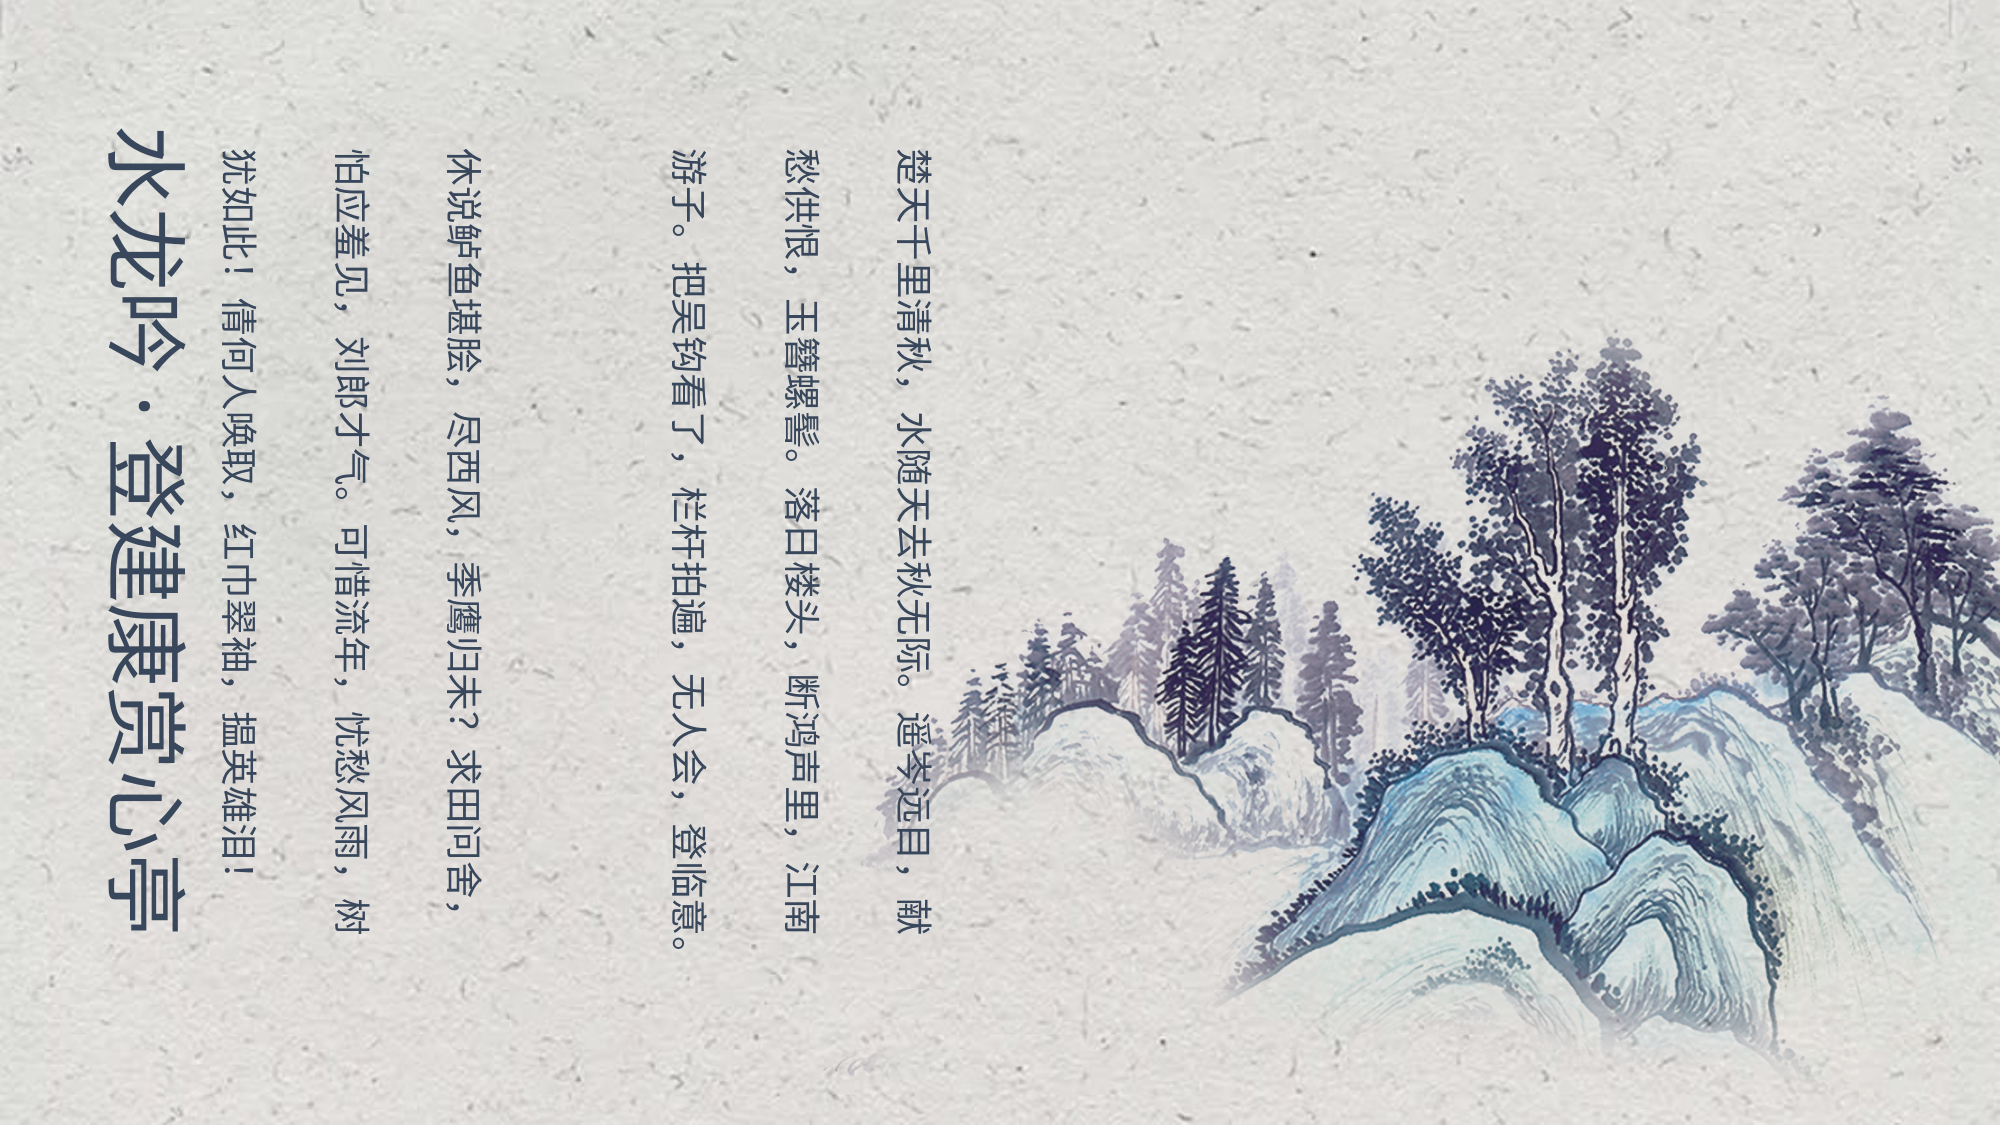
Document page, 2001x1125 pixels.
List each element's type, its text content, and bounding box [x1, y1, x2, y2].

text_box 楚天千里清秋，水随天去秋无际。遥岑远目，献愁供恨，玉簪螺髻。落日楼头，断鸿声里，江南游子。把吴钩看了，栏杆拍遍，无人会，登临意。 休说鲈鱼堪脍，尽西风，季鹰归未？求田问舍，怕应羞见，刘郎才气。可惜流年，忧愁风雨，树犹如此！倩何人唤取，红巾翠袖，揾英雄泪！ [357, 134, 1014, 958]
text_box 水龙吟·登建康赏心亭 [111, 110, 357, 993]
picture [0, 0, 2000, 1125]
